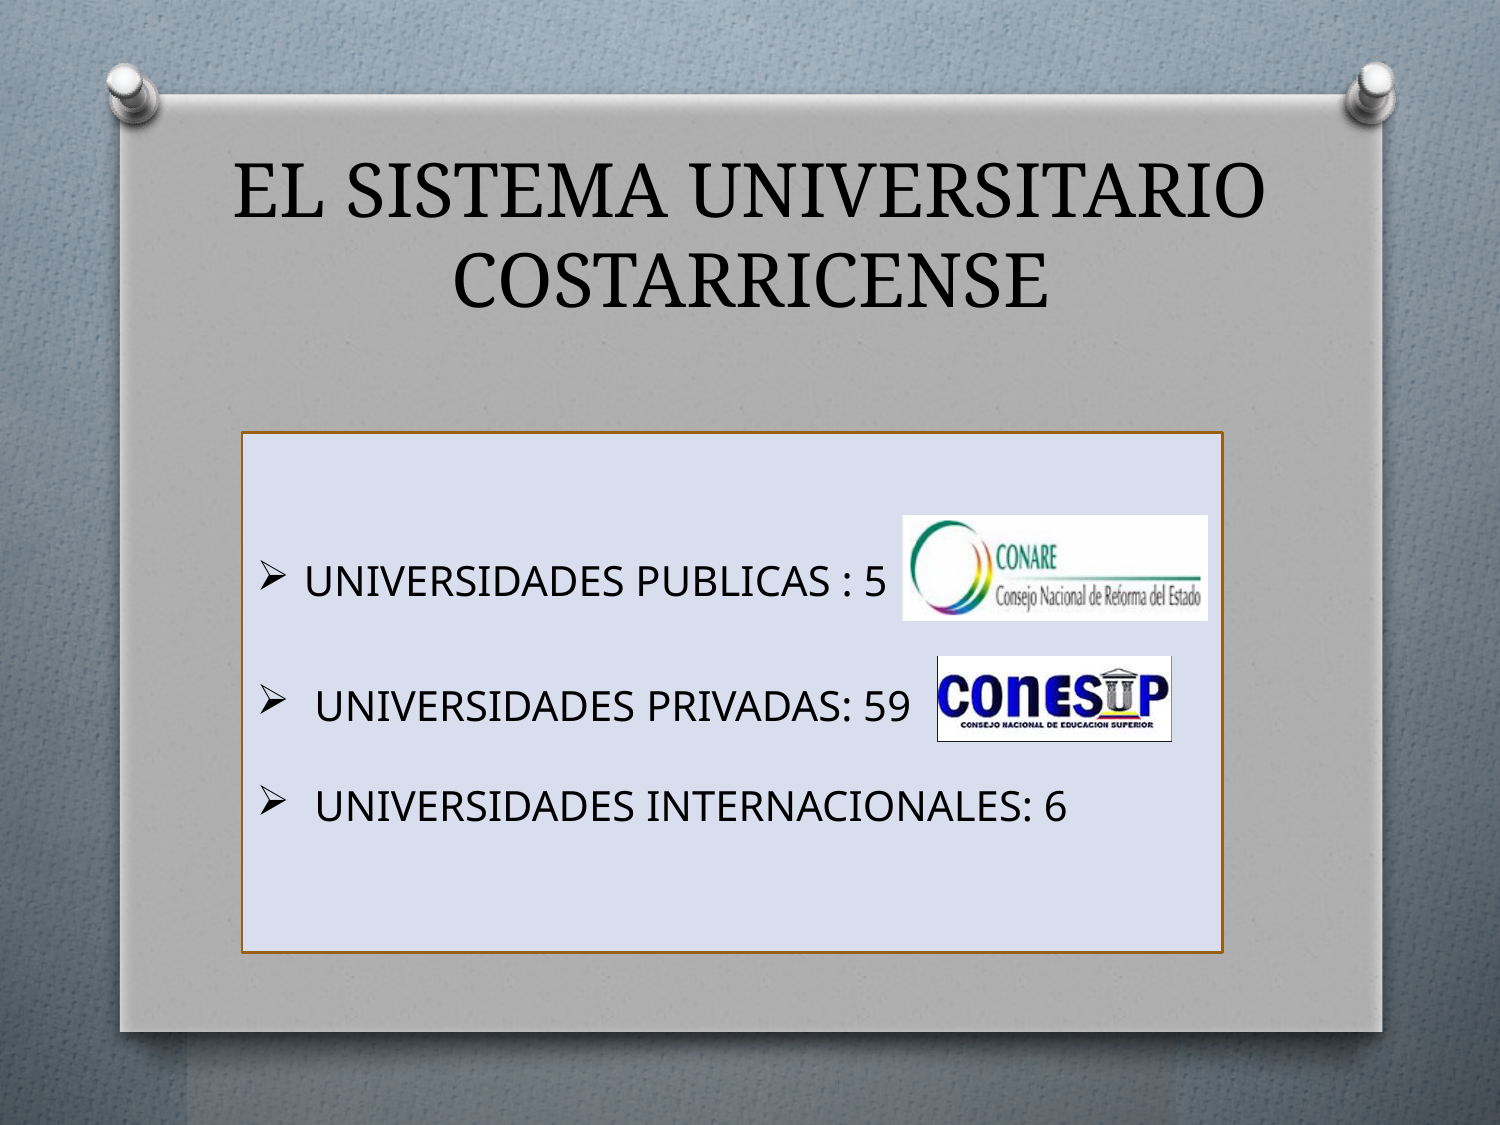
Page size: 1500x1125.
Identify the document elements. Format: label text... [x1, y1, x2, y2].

list [183, 408, 1258, 1005]
picture [1317, 35, 1439, 156]
picture [75, 29, 198, 153]
text_box UNIVERSIDADES PUBLICAS : 5 UNIVERSIDADES PRIVADAS: 59 UNIVERSIDADES INTERNACIONALES: 6 [241, 431, 1224, 954]
picture [902, 515, 1208, 622]
title EL SISTEMA UNIVERSITARIO COSTARRICENSE [179, 134, 1323, 332]
picture [937, 656, 1173, 742]
